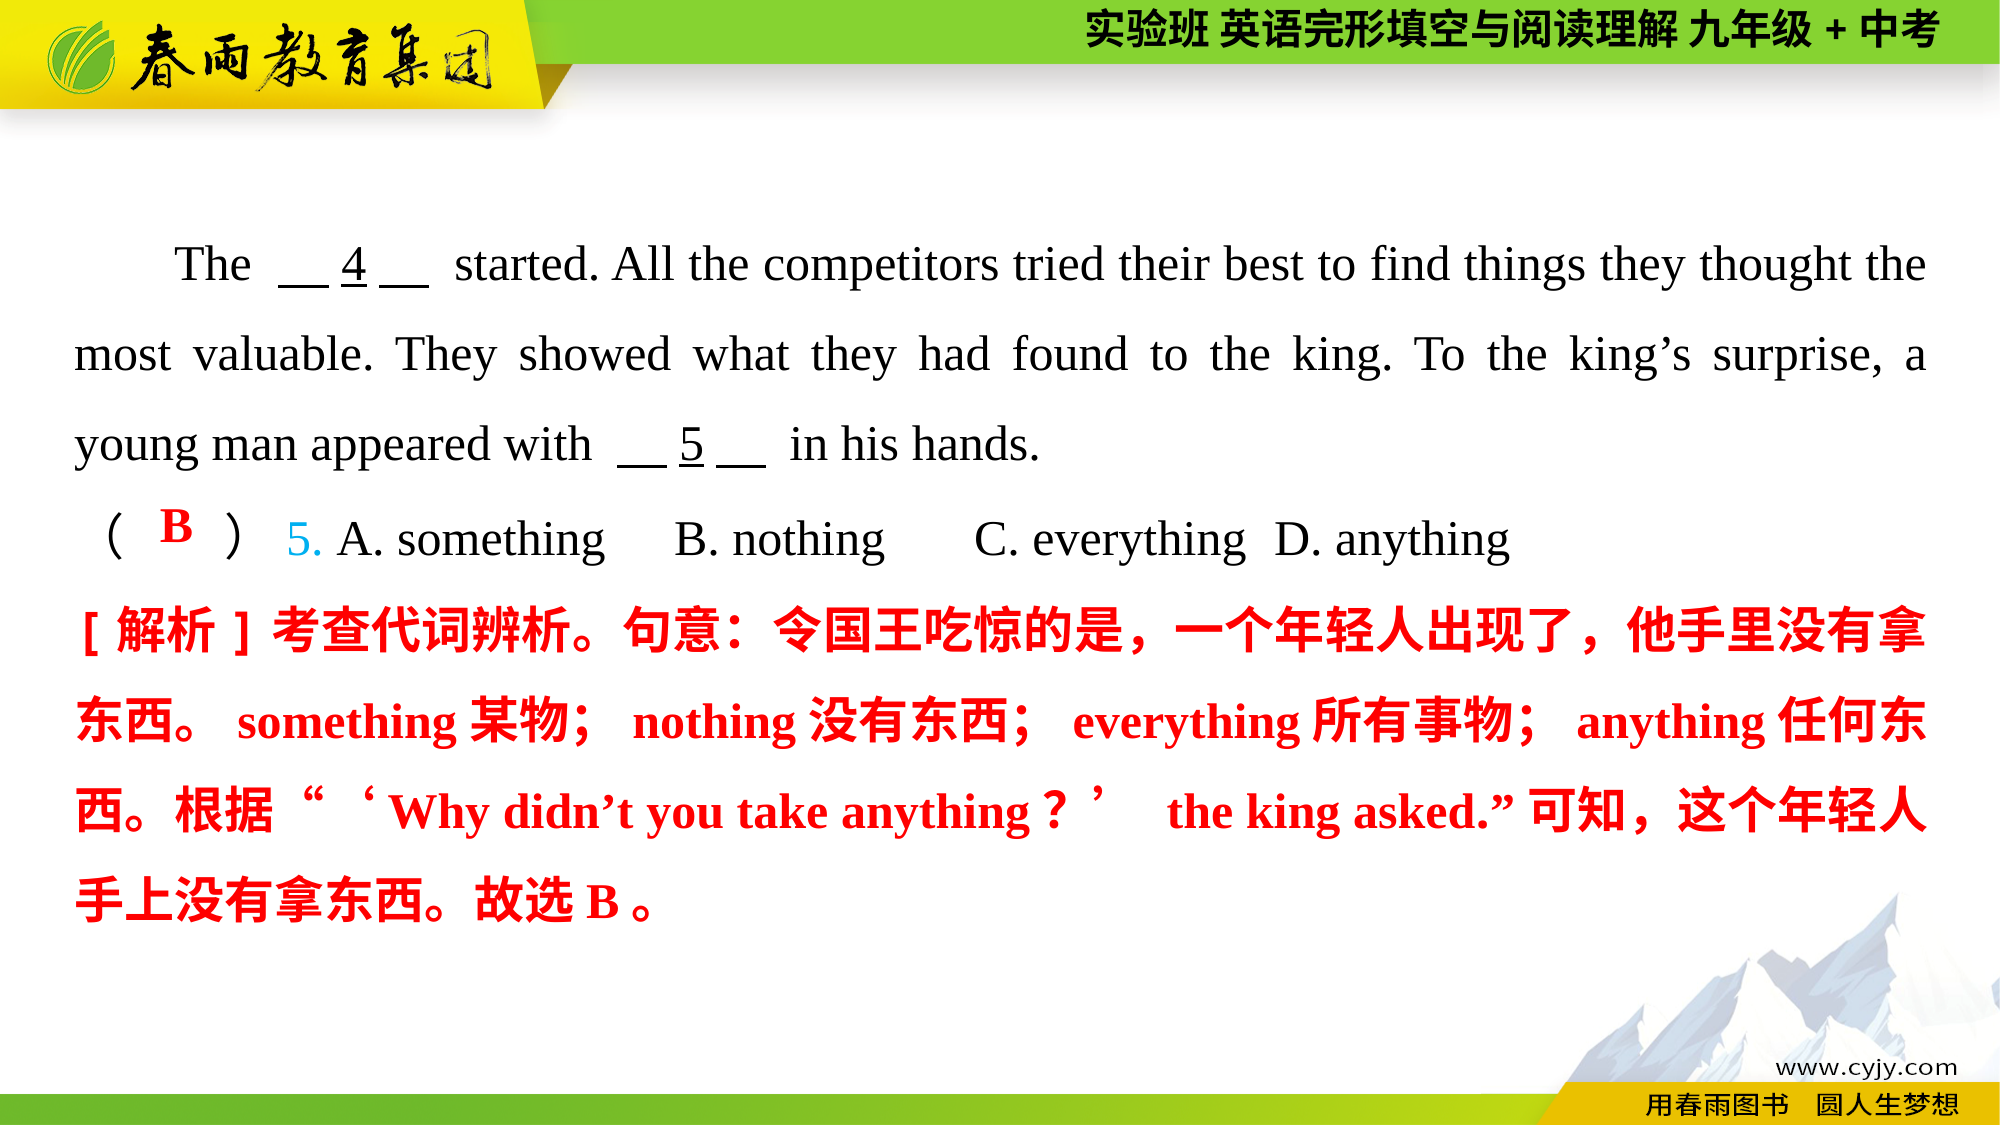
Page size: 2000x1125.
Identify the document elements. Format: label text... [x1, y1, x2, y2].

text_box B [145, 485, 209, 560]
text_box （ ）5. A. something B. nothing C. everything D. anything [59, 467, 1944, 561]
picture [0, 0, 2000, 1125]
list The 4 started. All the competitors tried their best to find things they thought the most valuable. They showed what they had found to the king. To the king’s surprise, a young man appeared with 5 in his hands. [59, 193, 1944, 467]
text_box [解析]考查代词辨析。句意：令国王吃惊的是，一个年轻人出现了，他手里没有拿东西。something某物；nothing没有东西；everything所有事物；anything任何东西。根据“‘Why didn’t you take anything？’ the king asked.”可知，这个年轻人手上没有拿东西。故选B。 [59, 561, 1944, 937]
